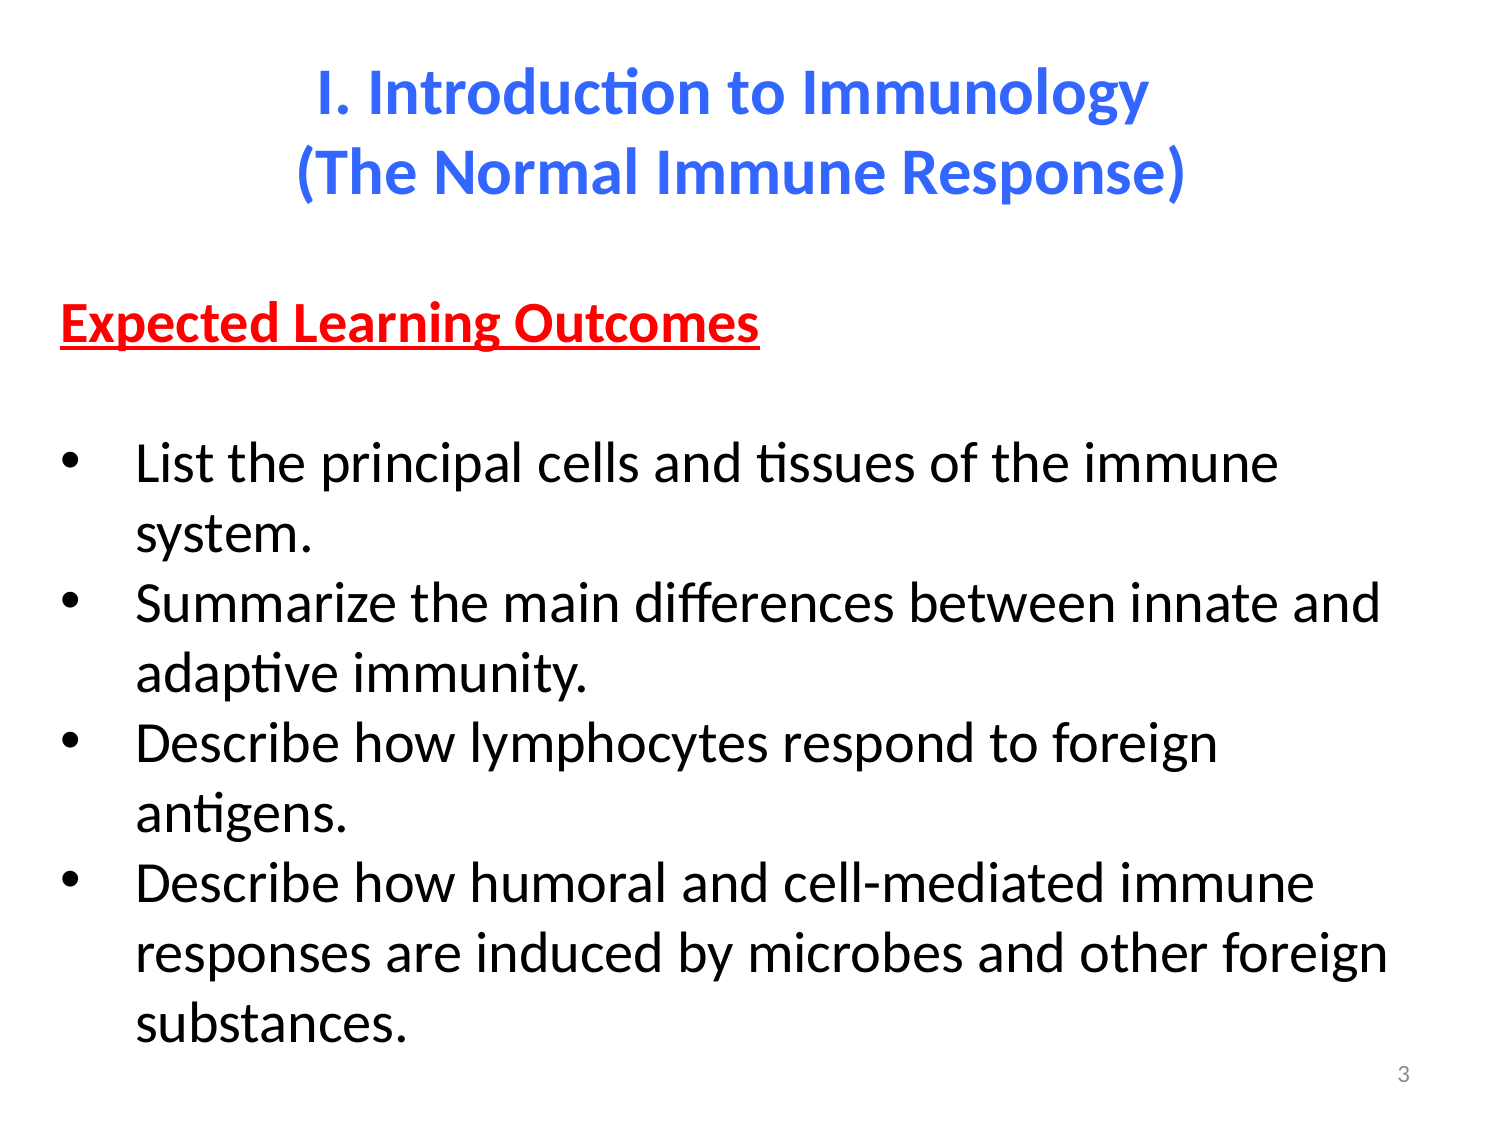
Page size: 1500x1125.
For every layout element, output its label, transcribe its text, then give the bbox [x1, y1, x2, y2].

slide_number 2 [1074, 1042, 1425, 1103]
text_box I. Introduction to Immunology (The Normal Immune Response) [160, 40, 1323, 296]
text_box Expected Learning Outcomes List the principal cells and tissues of the immune system. Summarize the main differences between innate and adaptive immunity. Describe how lymphocytes respond to foreign antigens. Describe how humoral and cell-mediated immune responses are induced by microbes and other foreign substances. [45, 276, 1437, 1062]
